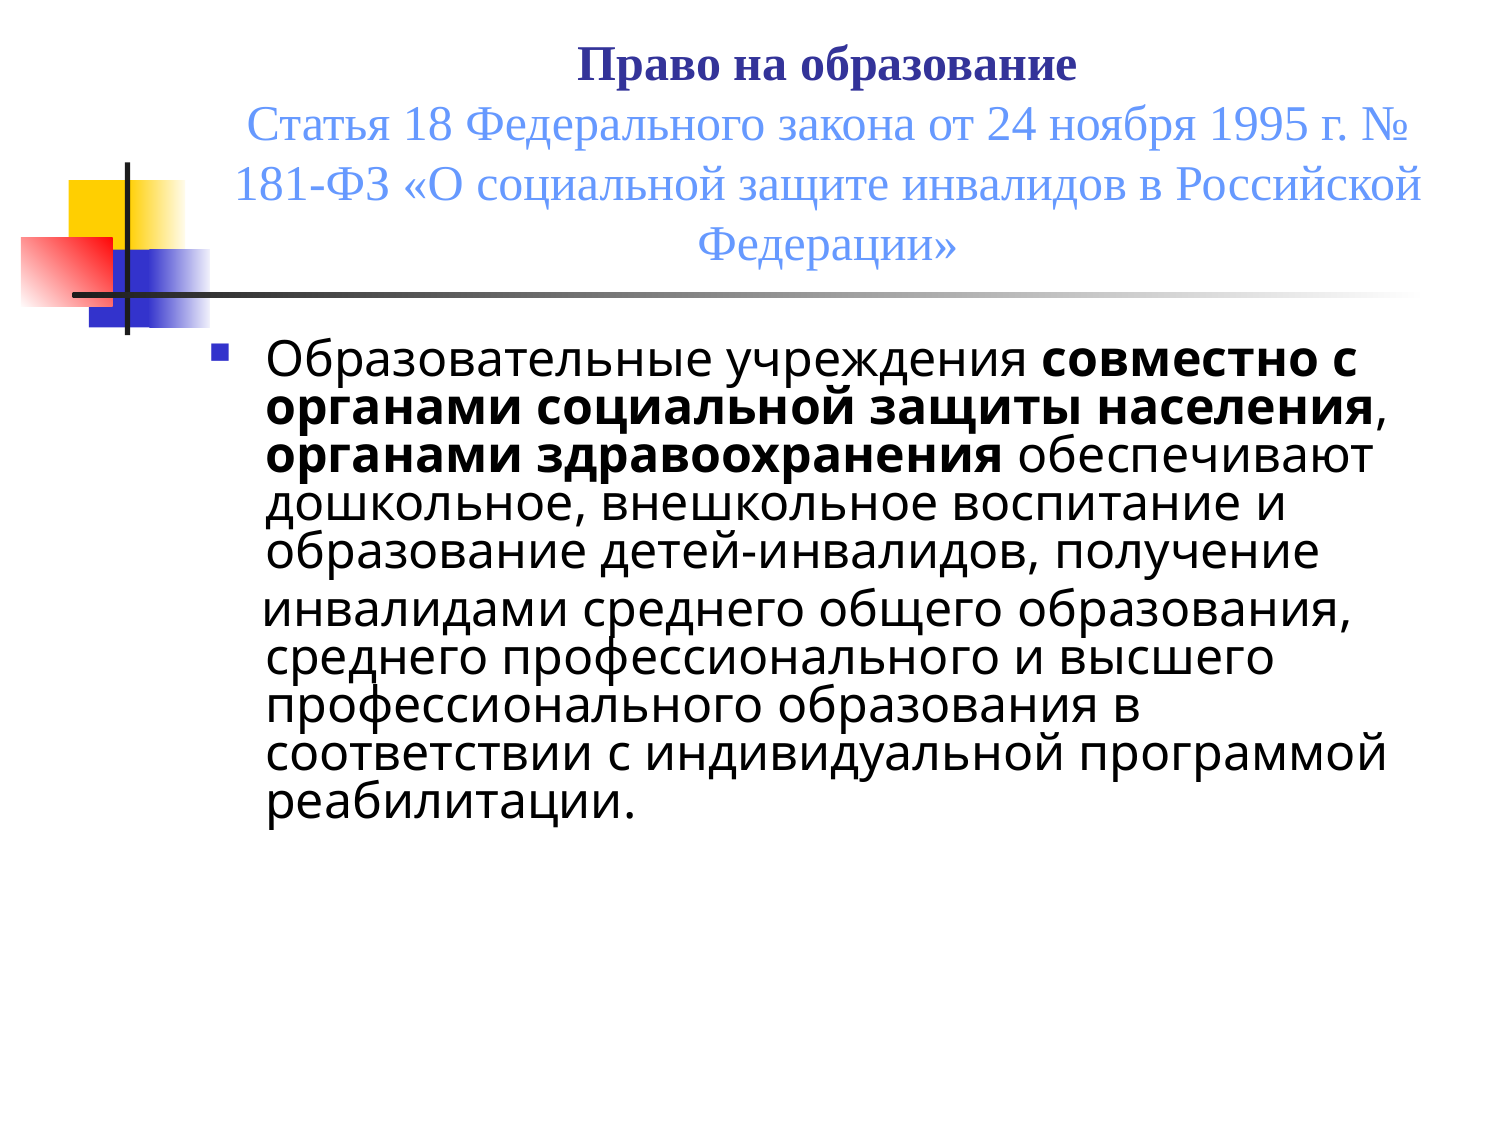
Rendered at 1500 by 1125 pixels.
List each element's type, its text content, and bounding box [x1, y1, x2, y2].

list Образовательные учреждения совместно с органами социальной защиты населения, органами здравоохранения обеспечивают дошкольное, внешкольное воспитание и образование детей-инвалидов, получение инвалидами среднего общего образования, среднего профессионального и высшего профессионального образования в соответствии с индивидуальной программой реабилитации. [193, 330, 1470, 1007]
title Право на образование Статья 18 Федерального закона от 24 ноября 1995 г. № 181-ФЗ «О социальной защите инвалидов в Российской Федерации» [188, 34, 1468, 339]
